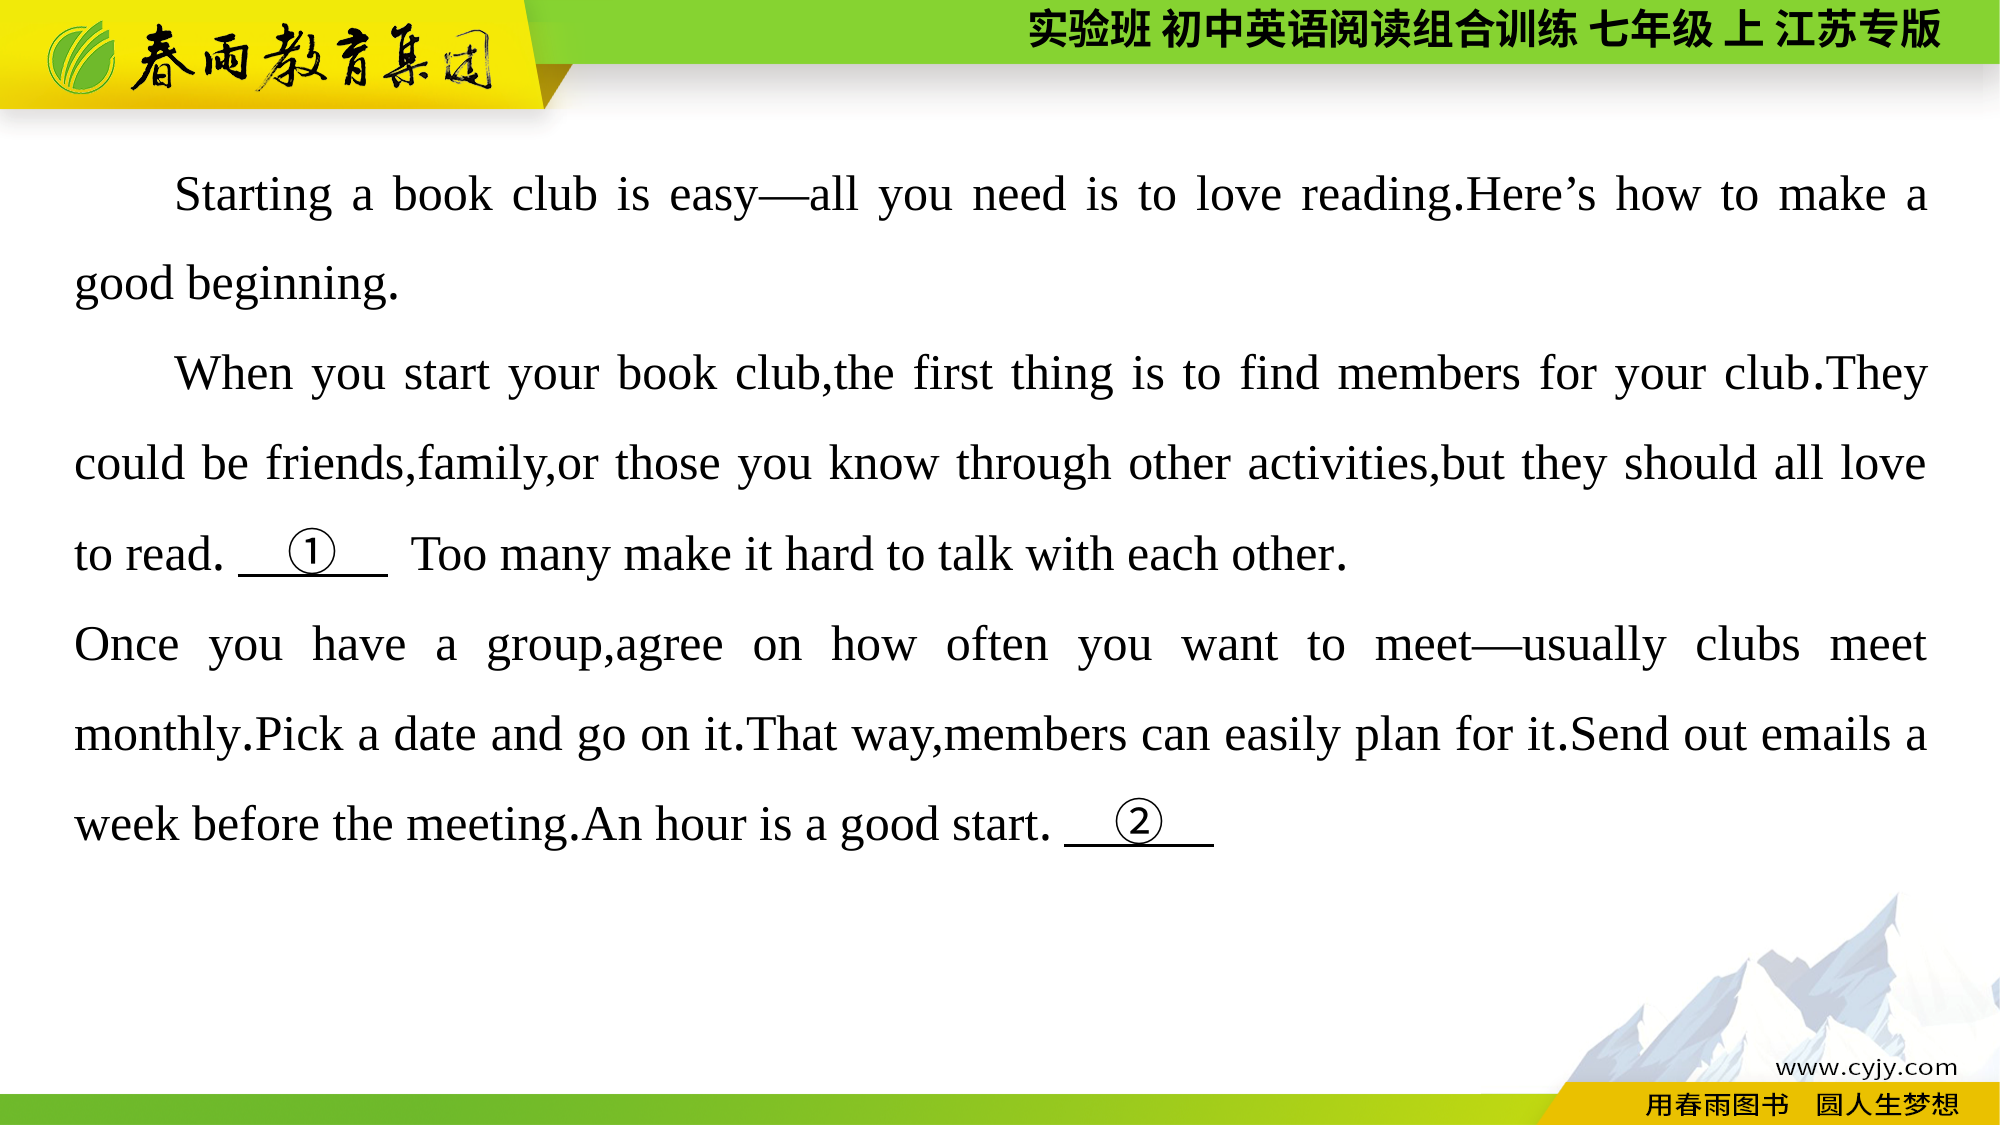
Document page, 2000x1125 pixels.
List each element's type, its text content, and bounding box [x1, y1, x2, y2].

picture [0, 0, 2000, 1125]
list Starting a book club is easy—all you need is to love reading.Here’s how to make a good beginning. When you start your book club,the first thing is to find members for your club.They could be friends,family,or those you know through other activities,but they should all love to read. ① Too many make it hard to talk with each other. Once you have a group,agree on how often you want to meet—usually clubs meet monthly.Pick a date and go on it.That way,members can easily plan for it.Send out emails a week before the meeting.An hour is a good start. ② [59, 122, 1944, 865]
